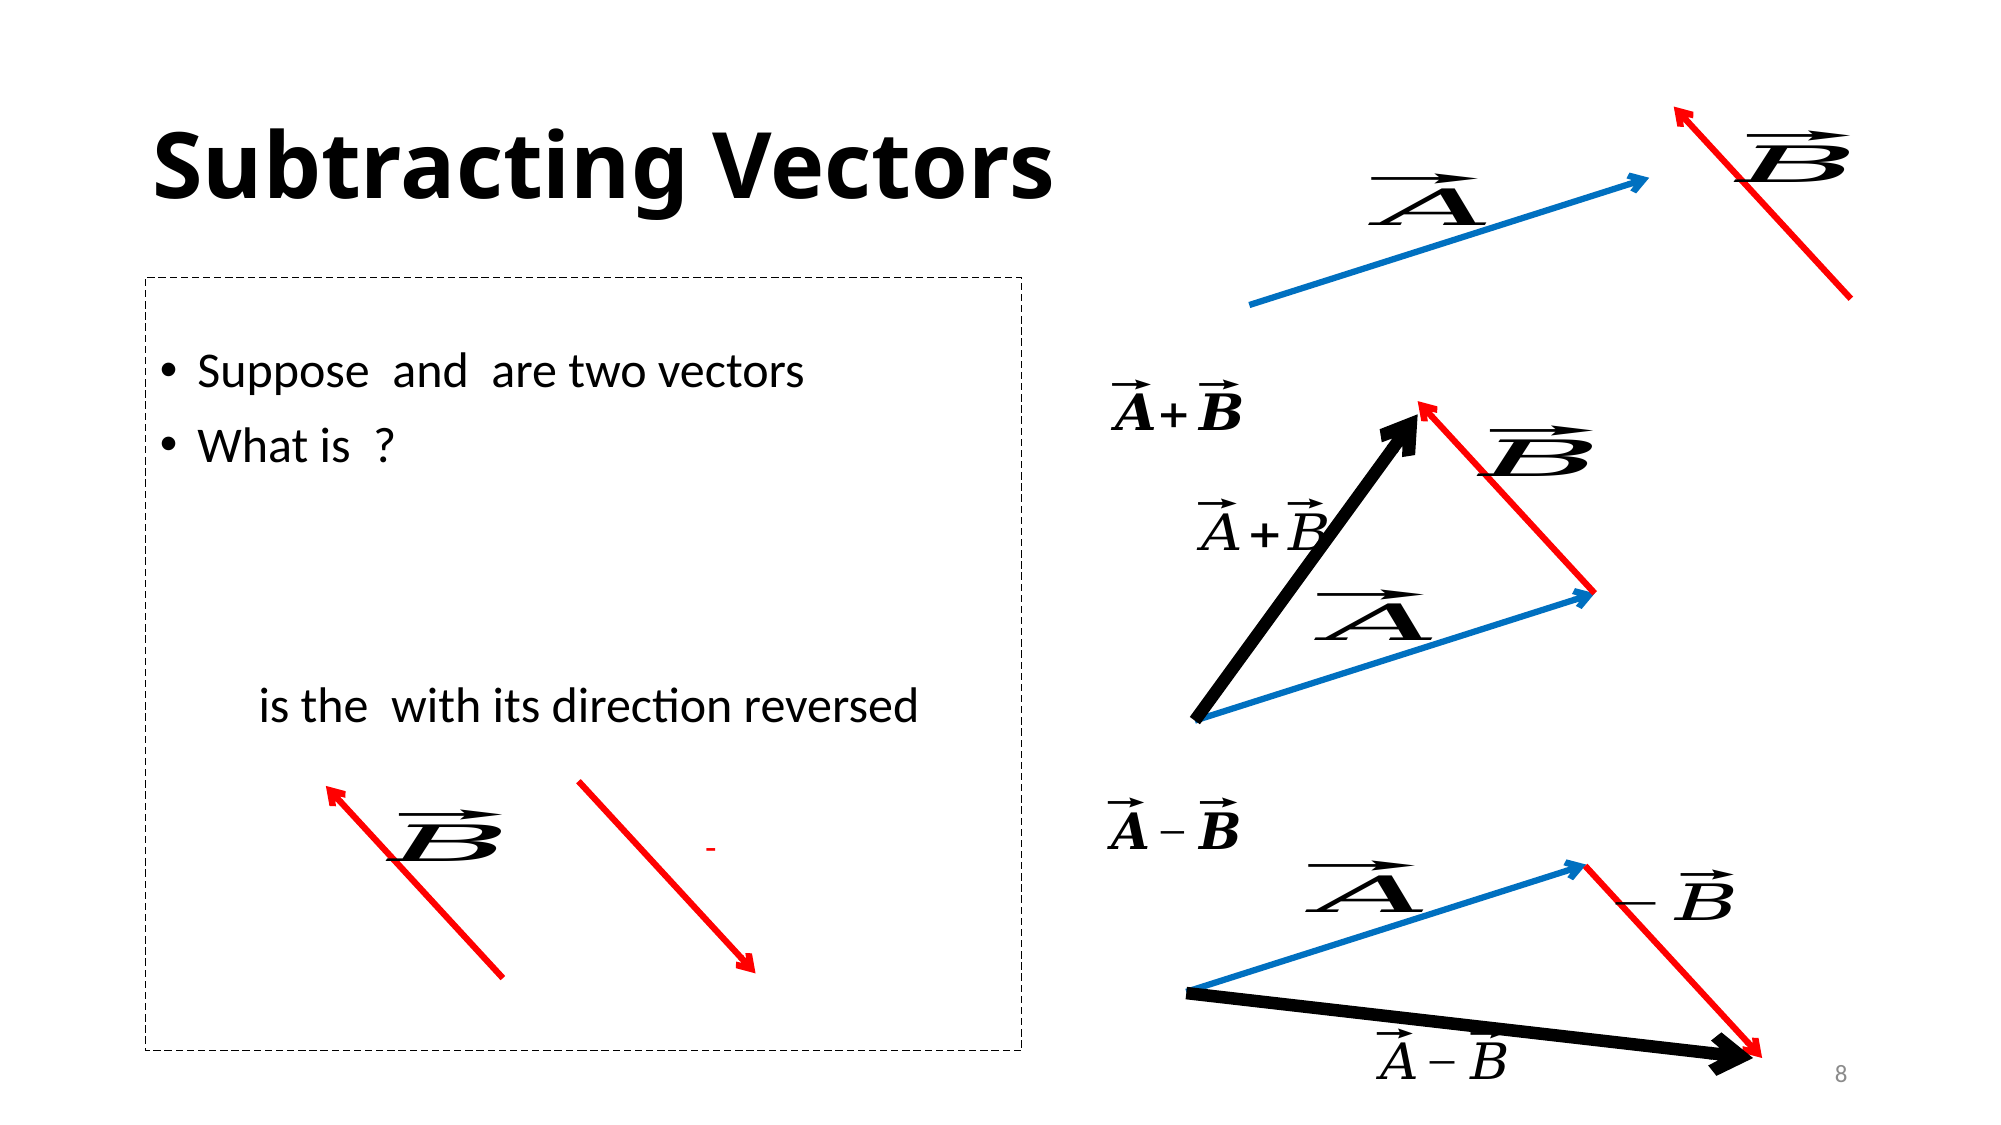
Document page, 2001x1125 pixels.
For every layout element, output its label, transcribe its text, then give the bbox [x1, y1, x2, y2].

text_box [1418, 594, 1595, 721]
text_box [1585, 865, 1763, 1059]
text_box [1186, 858, 1587, 992]
slide_number 8 [1412, 1042, 1863, 1103]
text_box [325, 785, 515, 979]
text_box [1194, 414, 1418, 721]
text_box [1417, 401, 1607, 594]
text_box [578, 781, 780, 974]
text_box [1249, 106, 1863, 305]
title Subtracting Vectors [137, 59, 1863, 278]
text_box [1186, 992, 1754, 1093]
